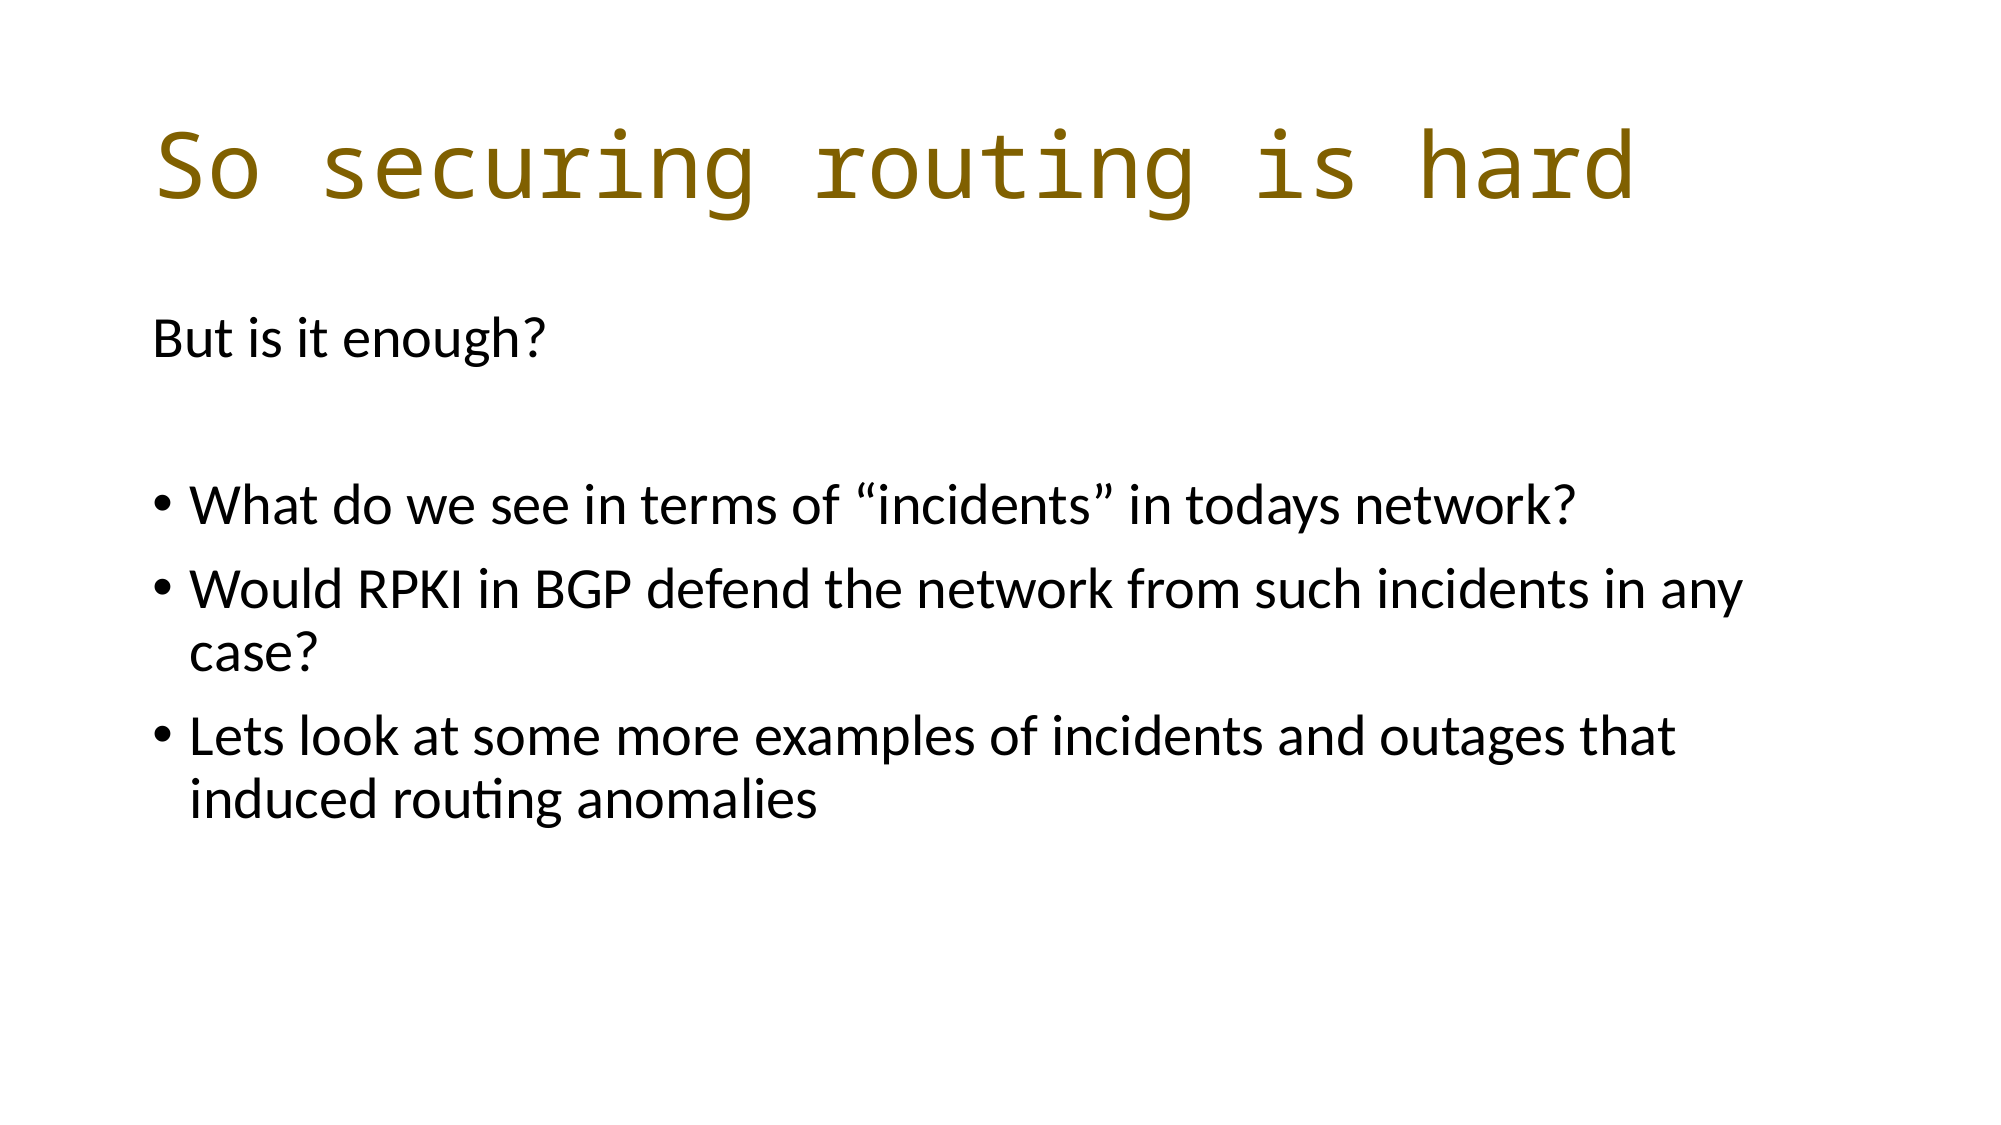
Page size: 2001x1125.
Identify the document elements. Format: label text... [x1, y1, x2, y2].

title So securing routing is hard [137, 59, 1863, 278]
list But is it enough? What do we see in terms of “incidents” in todays network? Would RPKI in BGP defend the network from such incidents in any case? Lets look at some more examples of incidents and outages that induced routing anomalies [137, 299, 1863, 1014]
